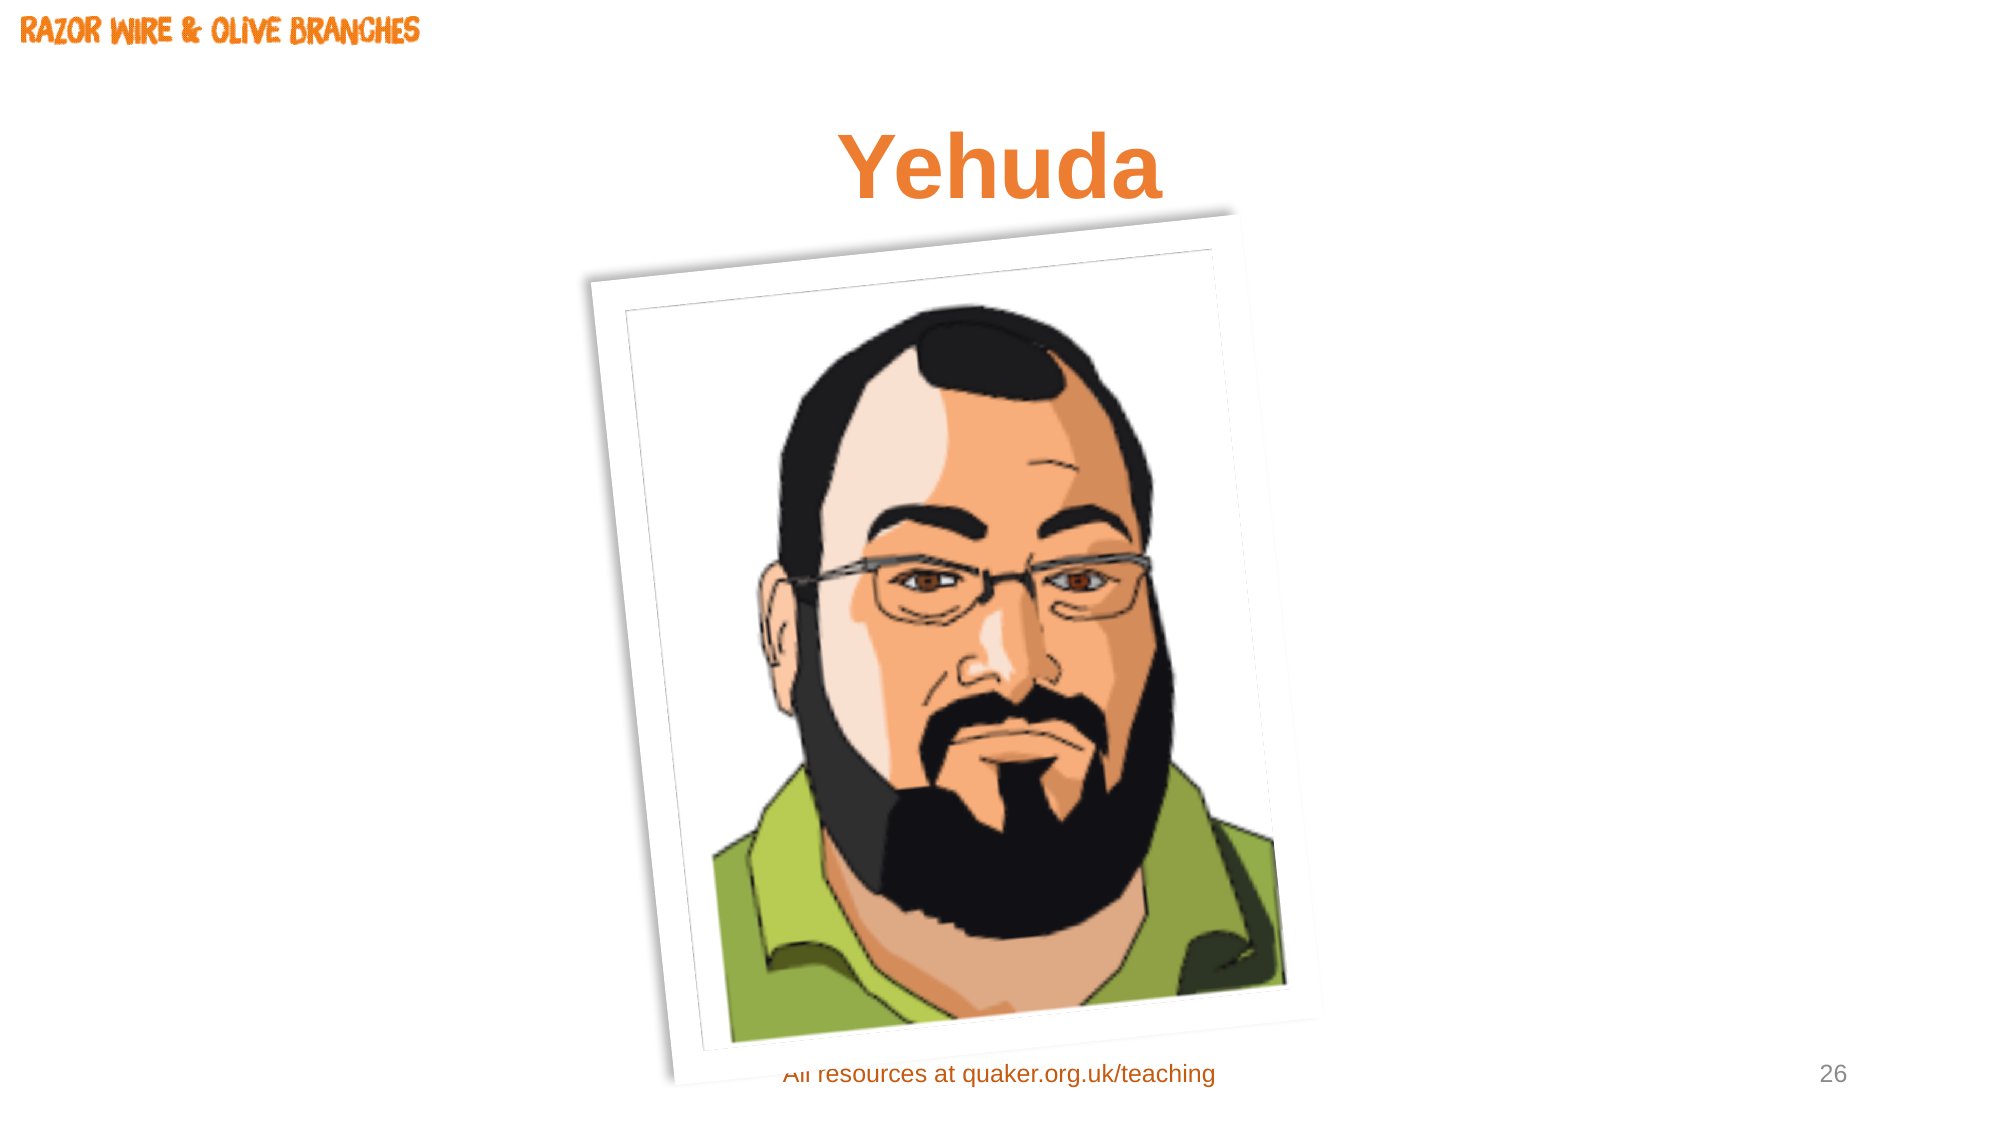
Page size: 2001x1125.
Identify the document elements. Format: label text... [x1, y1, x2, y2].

slide_number 26 [1412, 1042, 1863, 1103]
footer All resources at quaker.org.uk/teaching [662, 1042, 1338, 1103]
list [662, 277, 1253, 1023]
title Yehuda [137, 59, 1863, 278]
